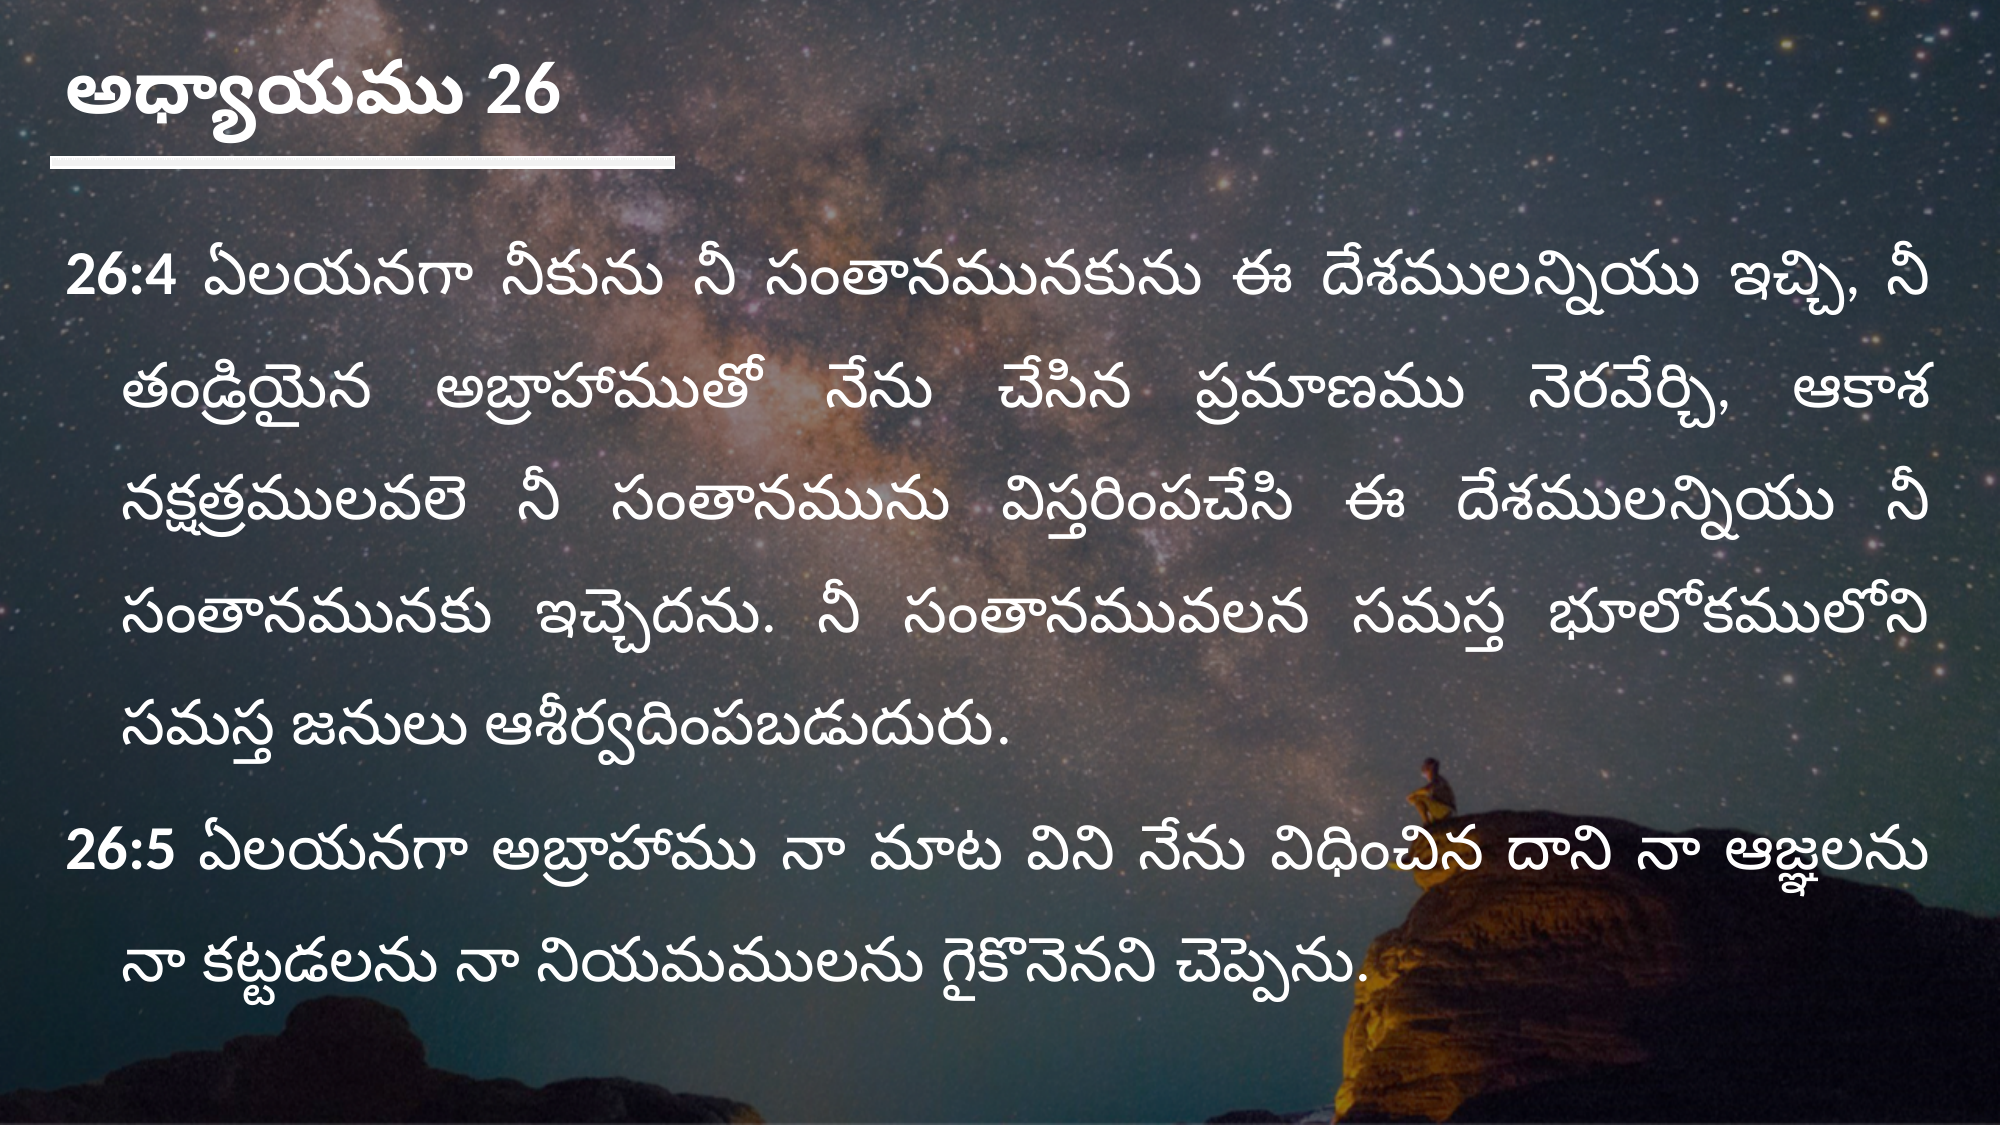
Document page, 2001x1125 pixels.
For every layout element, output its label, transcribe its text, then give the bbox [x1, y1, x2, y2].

title అధ్యాయము 26 [50, 0, 1925, 167]
picture [0, 0, 2000, 1125]
list 26:4 ఏలయనగా నీకును నీ సంతానమునకును ఈ దేశములన్నియు ఇచ్చి, నీ తండ్రియైన అబ్రాహాముతో నేను చేసిన ప్రమాణము నెరవేర్చి, ఆకాశ నక్షత్రములవలె నీ సంతానమును విస్తరింపచేసి ఈ దేశములన్నియు నీ సంతానమునకు ఇచ్చెదను. నీ సంతానమువలన సమస్త భూలోకములోని సమస్త జనులు ఆశీర్వదింపబడుదురు. 26:5 ఏలయనగా అబ్రాహాము నా మాట విని నేను విధించిన దాని నా ఆజ్ఞలను నా కట్టడలను నా నియమములను గైకొనెనని చెప్పెను. [50, 187, 1946, 1063]
